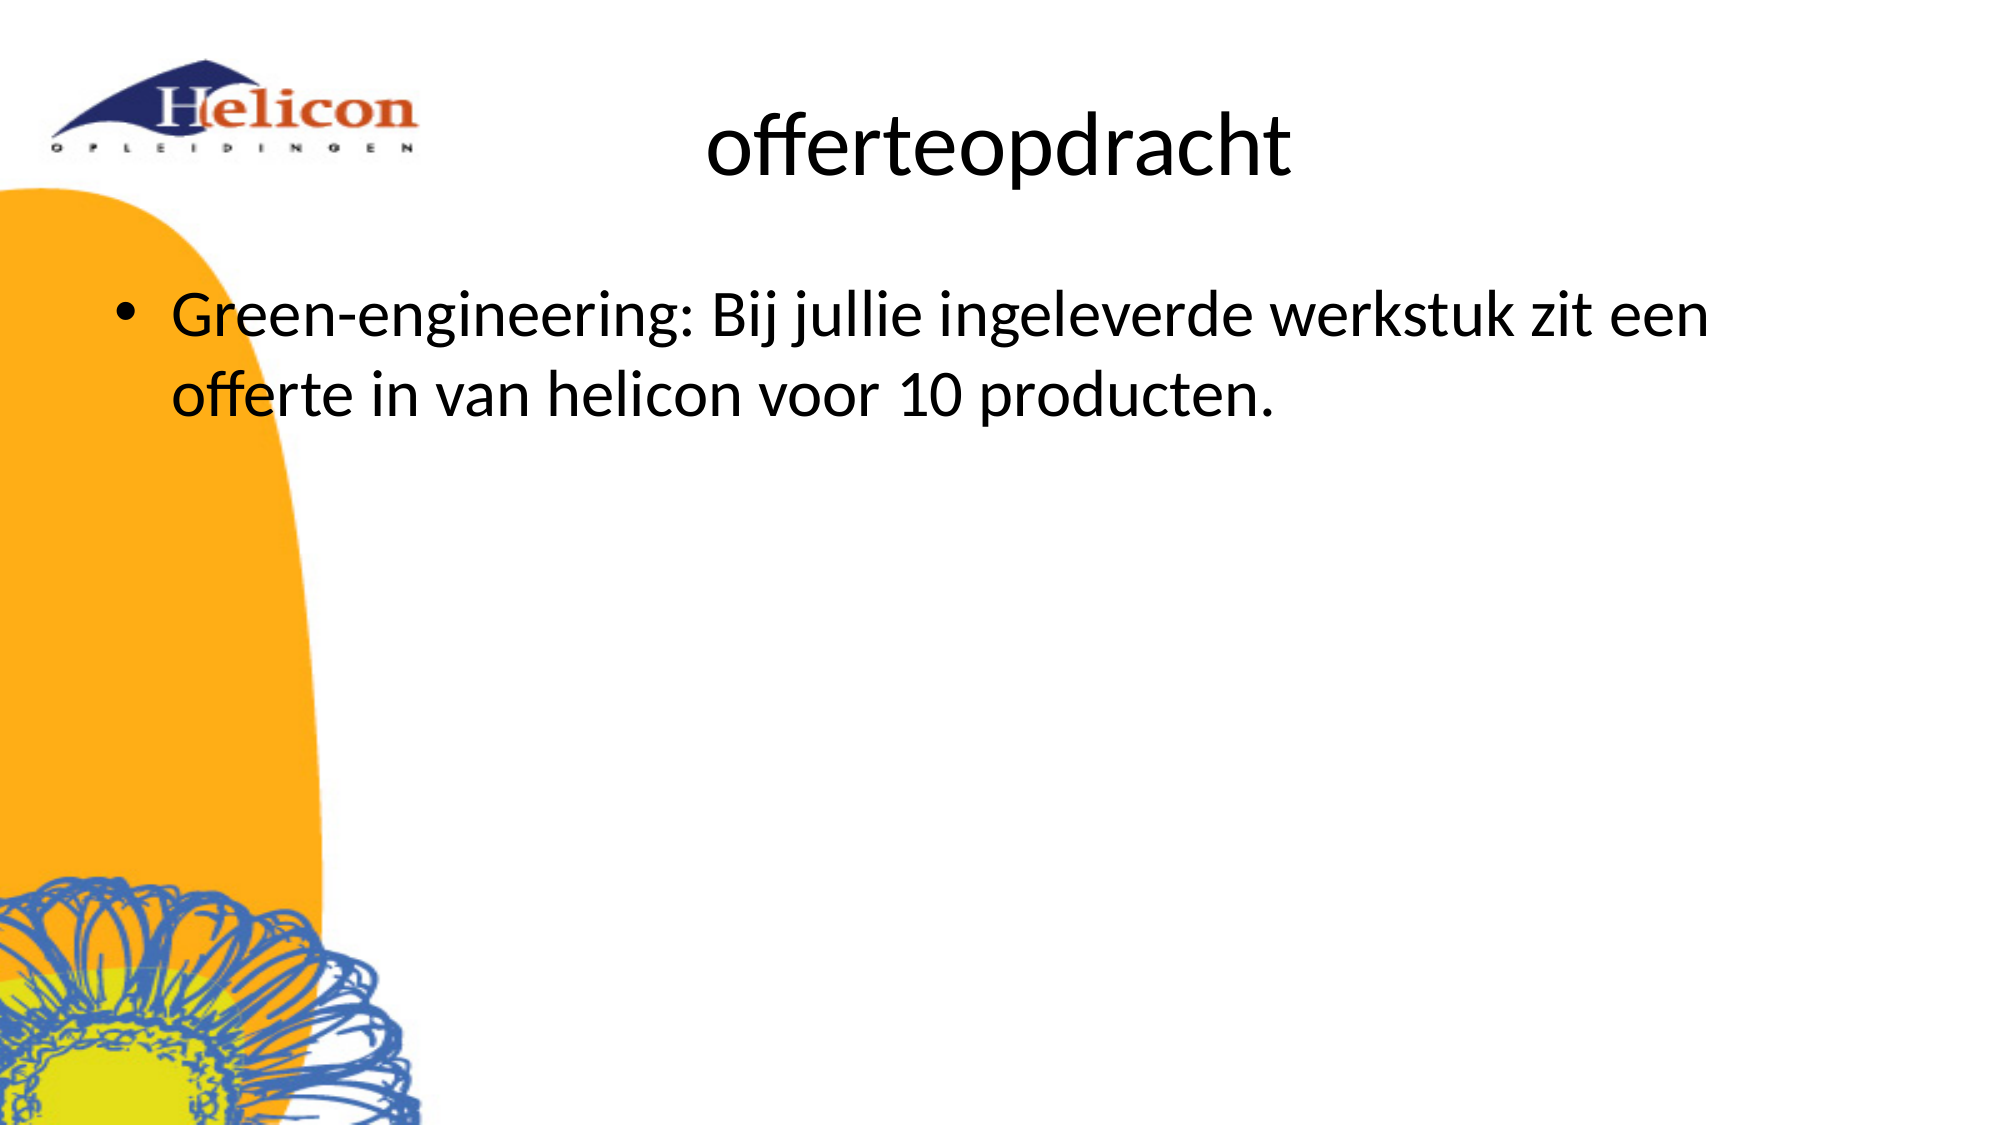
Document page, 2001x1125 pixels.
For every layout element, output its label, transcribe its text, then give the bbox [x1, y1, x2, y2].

list Green-engineering: Bij jullie ingeleverde werkstuk zit een offerte in van helicon voor 10 producten. [99, 262, 1900, 1005]
picture [0, 0, 2001, 1125]
title offerteopdracht [99, 45, 1900, 233]
